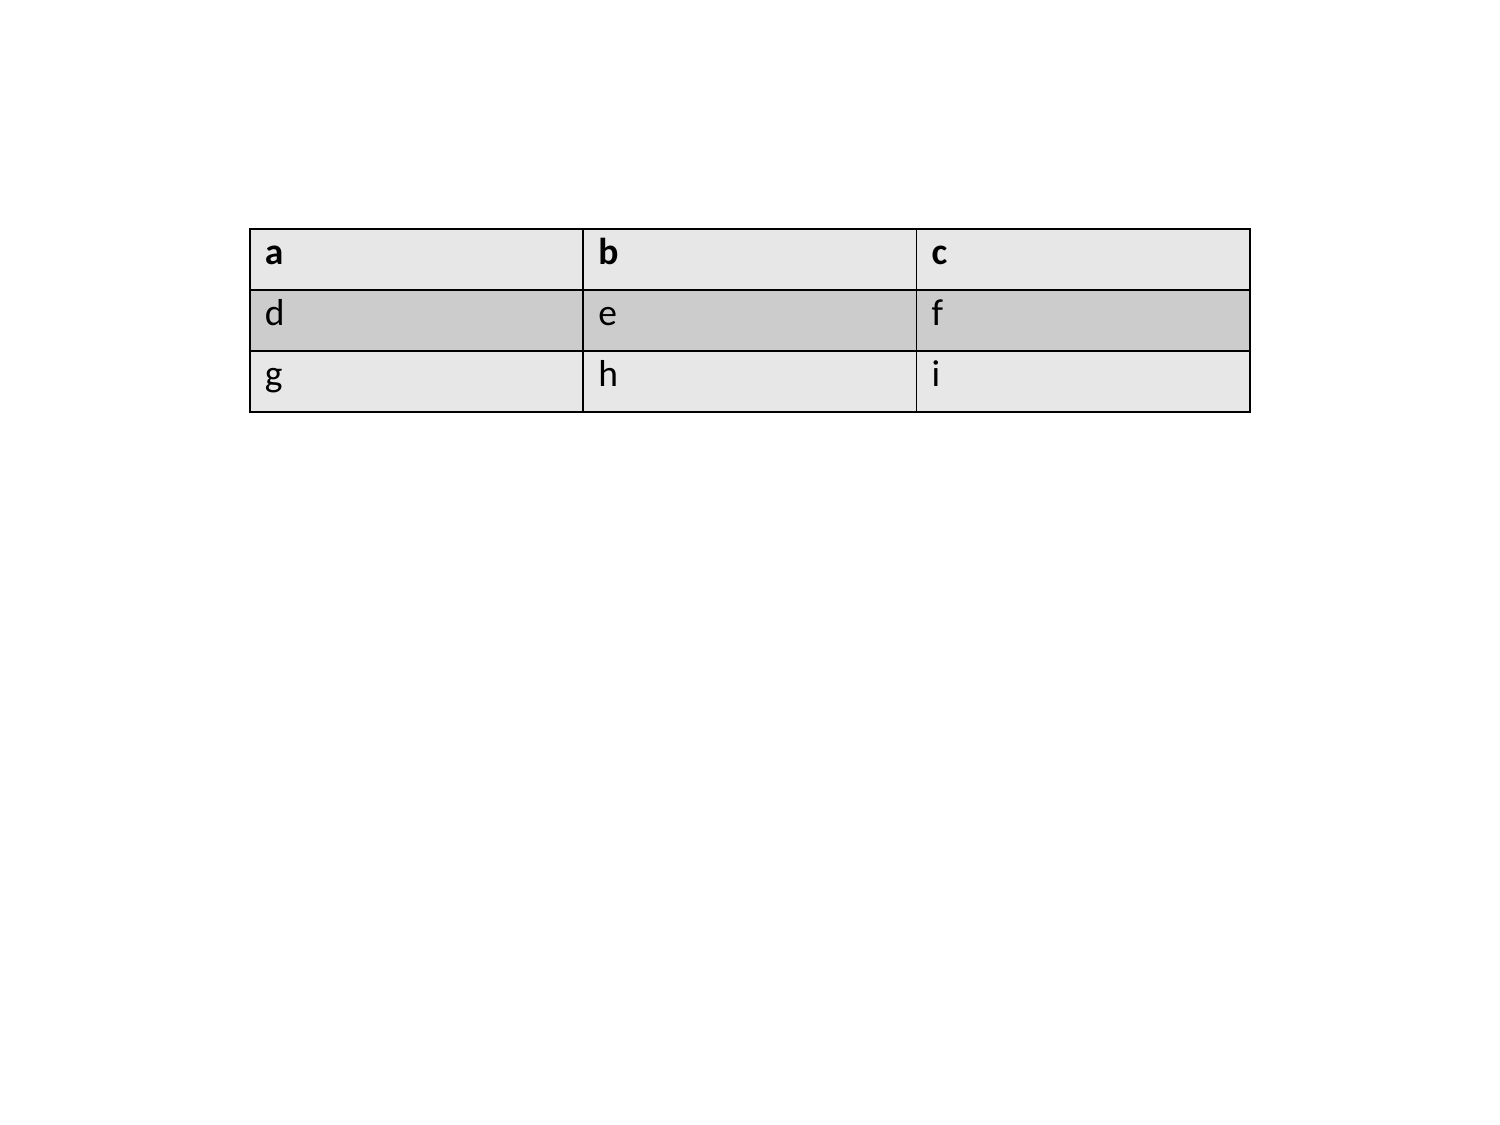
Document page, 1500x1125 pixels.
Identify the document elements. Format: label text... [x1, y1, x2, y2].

table_cell e [584, 291, 916, 350]
table_header c [917, 230, 1249, 289]
table_cell g [251, 352, 582, 411]
table_header a [251, 230, 582, 289]
table_cell h [584, 352, 916, 411]
table_cell d [251, 291, 582, 350]
table_cell i [917, 352, 1249, 411]
table_cell f [917, 291, 1249, 350]
table_header b [584, 230, 916, 289]
